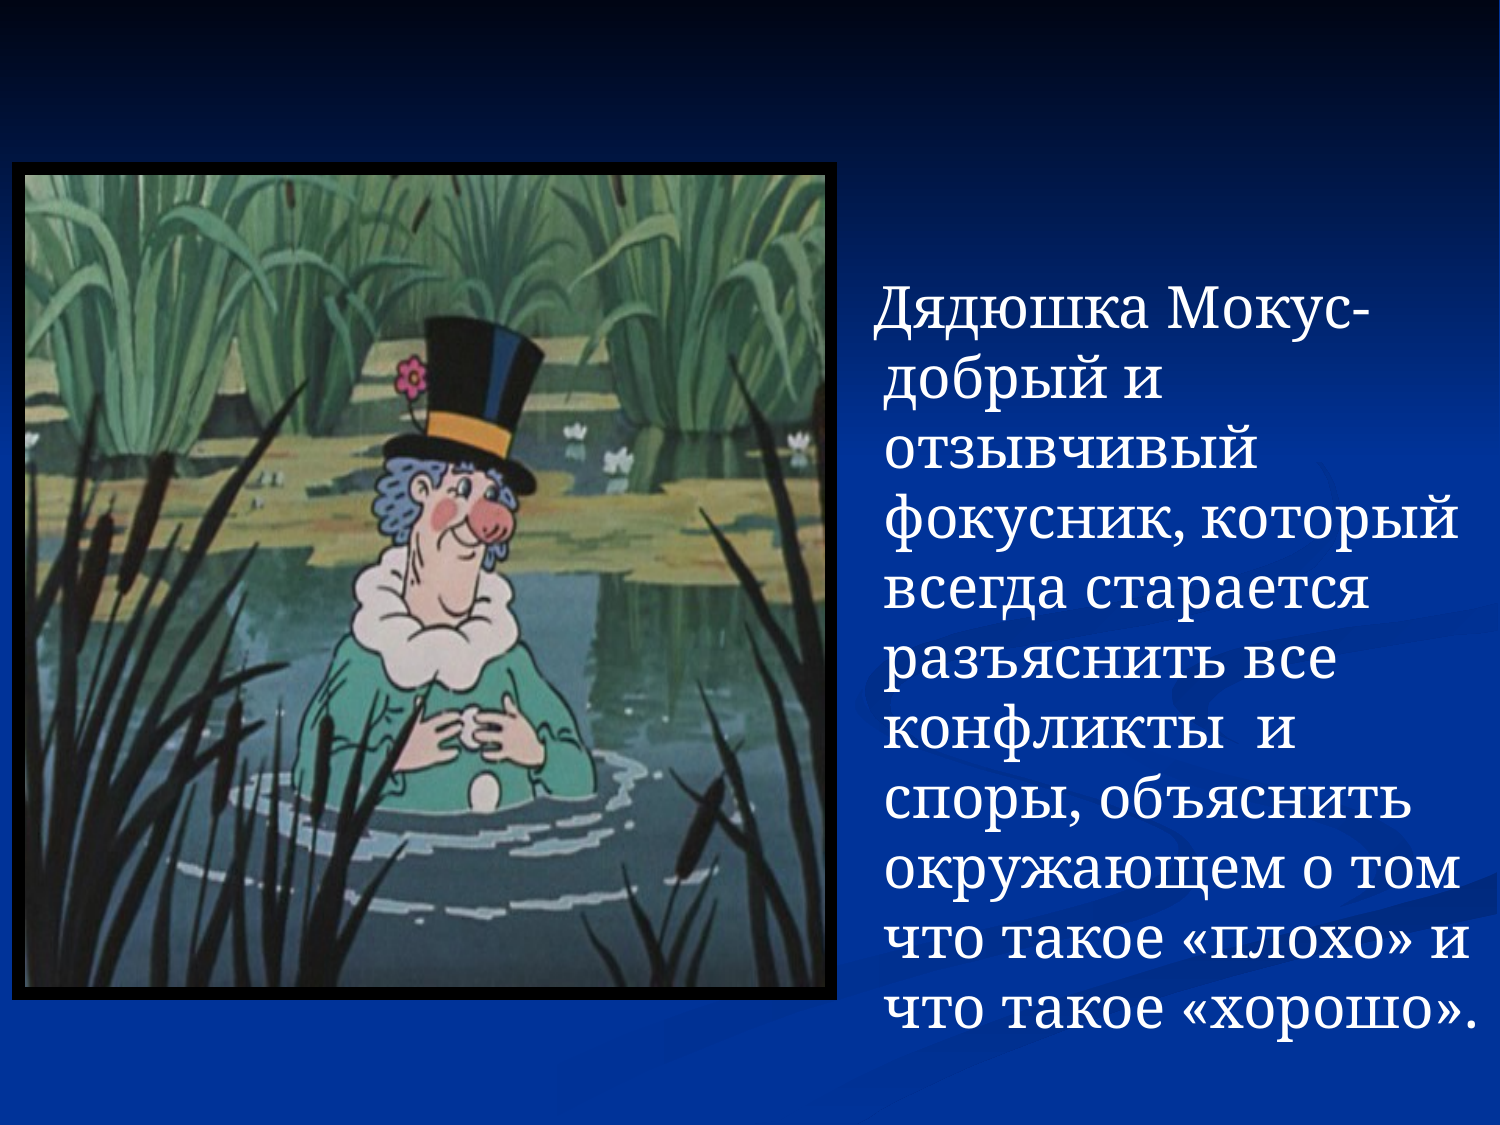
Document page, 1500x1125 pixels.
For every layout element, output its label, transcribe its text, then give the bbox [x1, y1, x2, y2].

list Дядюшка Мокус- добрый и отзывчивый фокусник, который всегда старается разъяснить все конфликты и споры, объяснить окружающем о том что такое «плохо» и что такое «хорошо». [812, 262, 1500, 1006]
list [24, 174, 826, 988]
